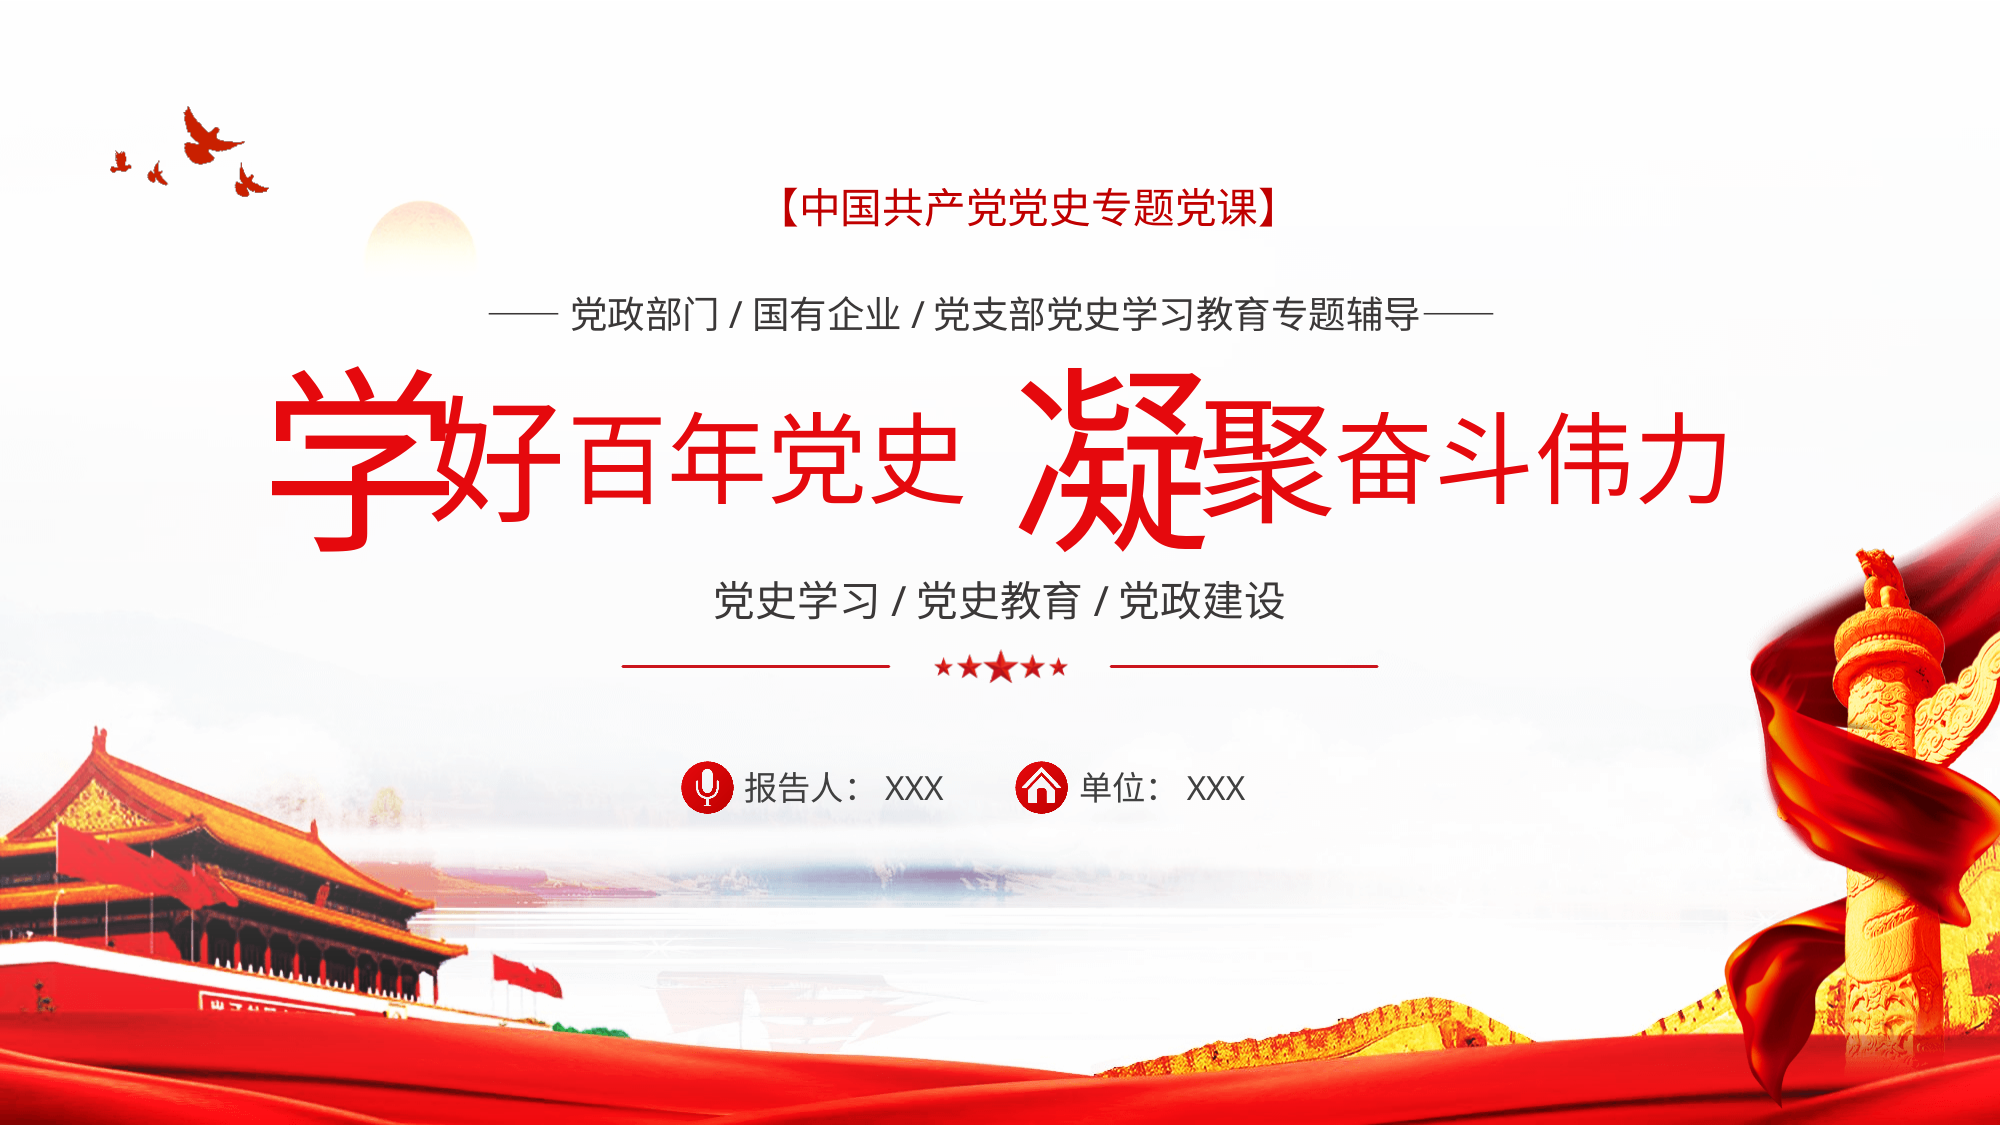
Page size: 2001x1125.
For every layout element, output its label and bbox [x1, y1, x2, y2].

picture [0, 0, 2000, 1125]
text_box [681, 761, 1257, 814]
text_box [622, 649, 1378, 685]
